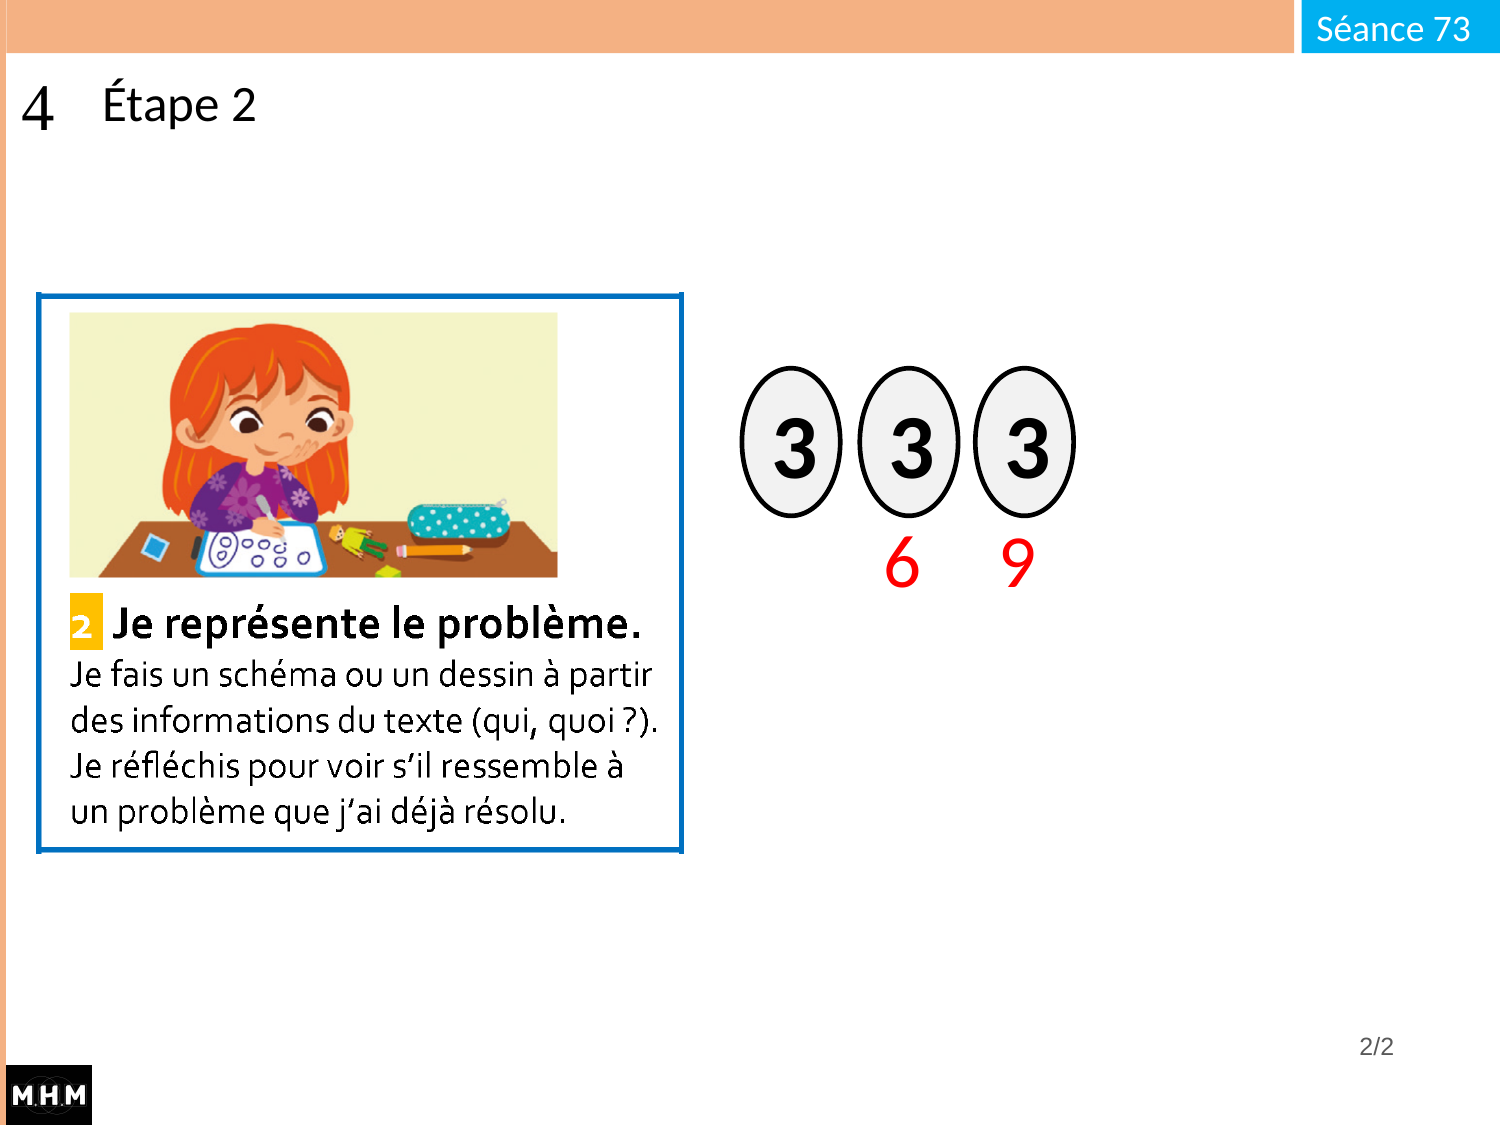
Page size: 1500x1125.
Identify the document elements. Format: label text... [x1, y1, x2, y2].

picture [34, 292, 685, 854]
text_box 3 [740, 367, 842, 517]
text_box 6 [869, 504, 925, 610]
text_box 9 [984, 504, 1040, 610]
text_box 3 [858, 367, 960, 513]
text_box 3 [974, 367, 1075, 514]
title Étape 2 [87, 32, 1382, 140]
text_box 2/2 [1339, 1022, 1414, 1068]
picture [6, 1065, 92, 1125]
